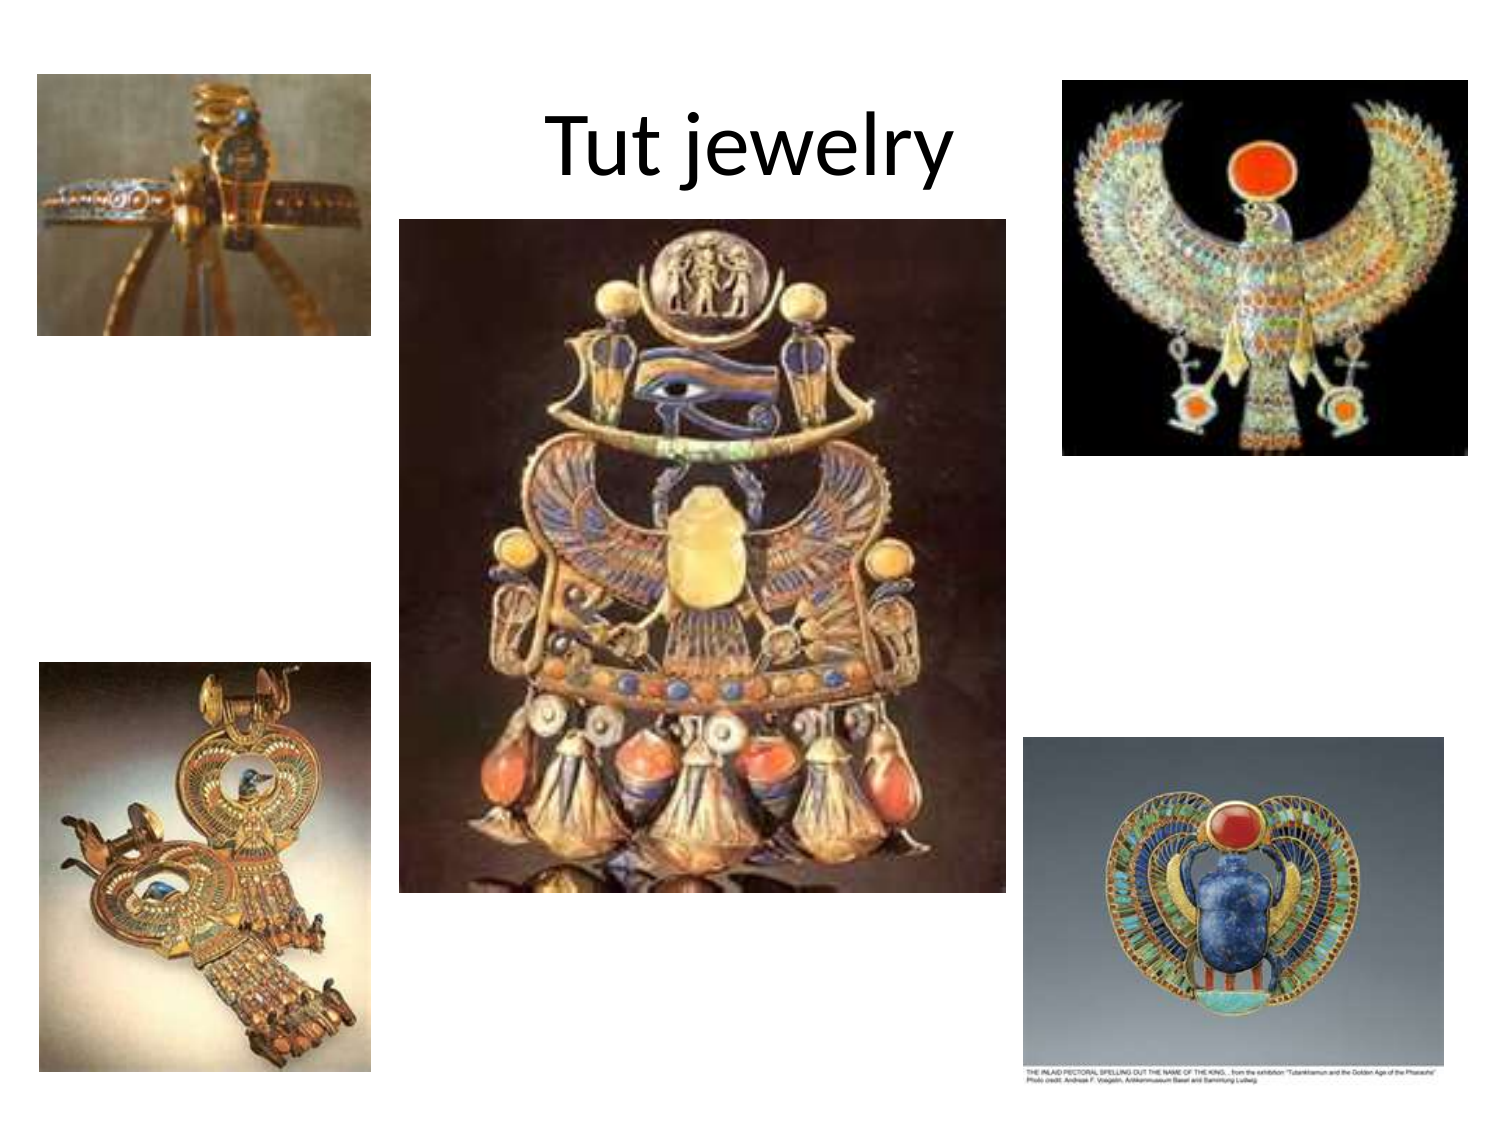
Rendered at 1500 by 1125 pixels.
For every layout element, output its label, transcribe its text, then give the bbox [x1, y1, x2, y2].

picture [399, 219, 1007, 893]
title Tut jewelry [75, 45, 1425, 233]
picture [1062, 80, 1469, 457]
picture [37, 74, 371, 336]
picture [39, 662, 372, 1072]
picture [1023, 737, 1444, 1088]
